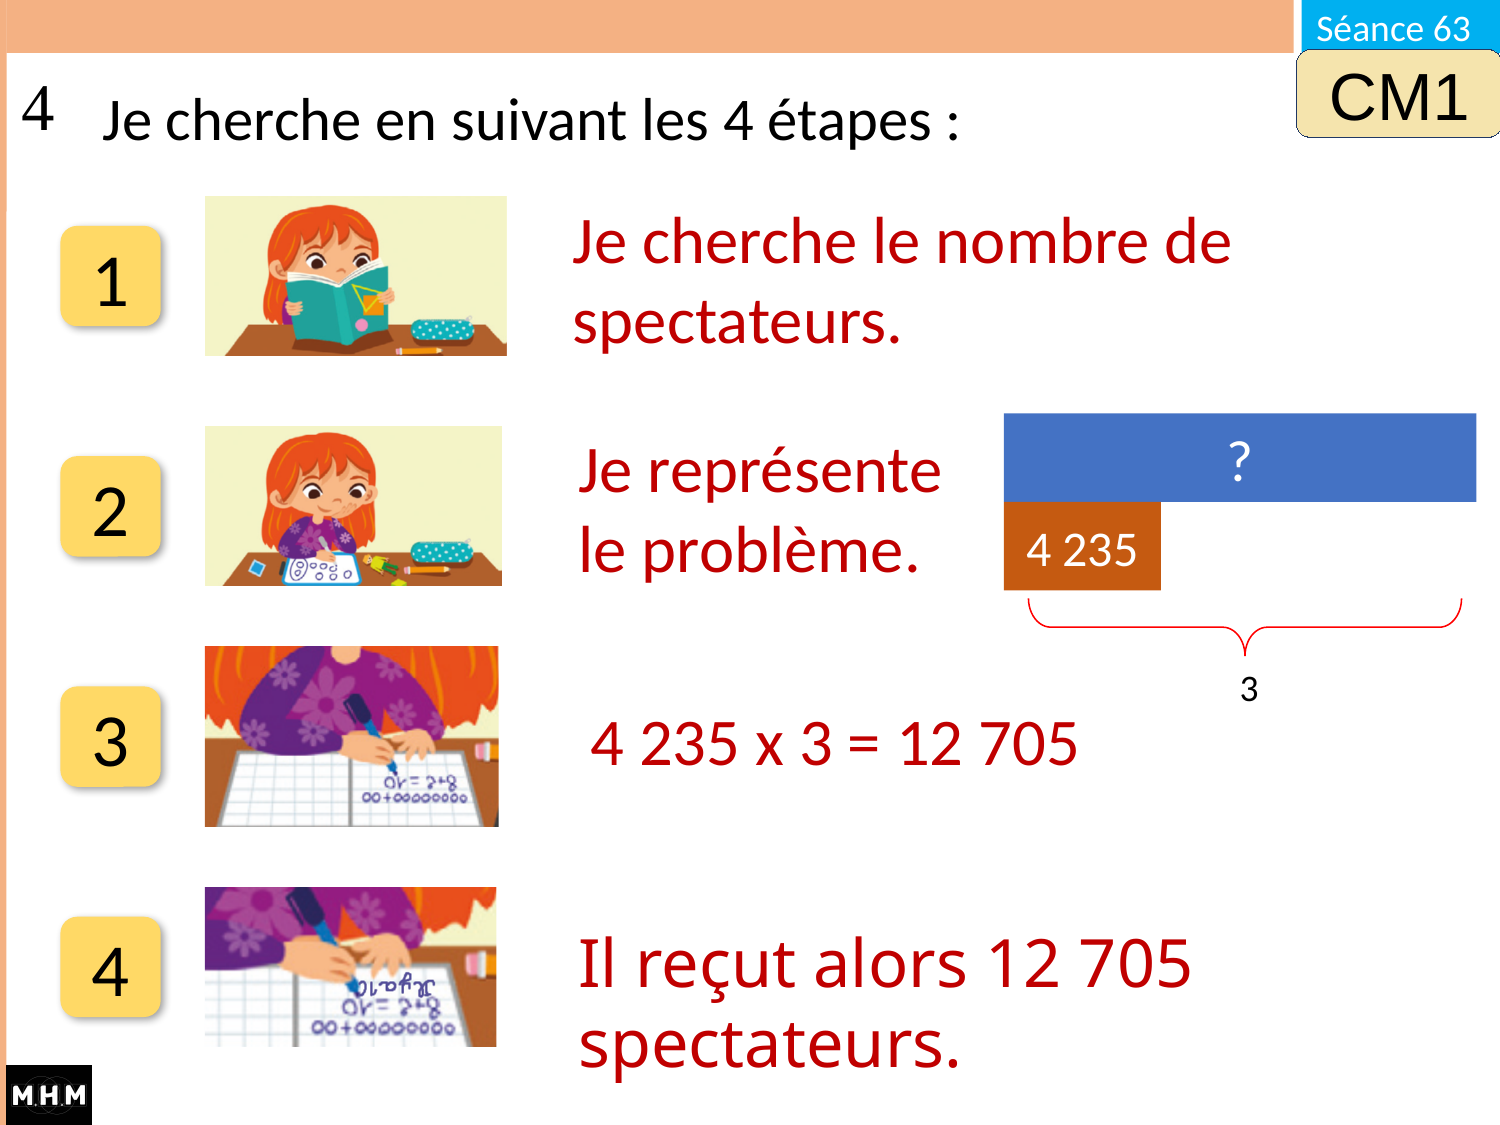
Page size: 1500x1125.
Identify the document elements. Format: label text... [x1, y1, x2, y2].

text_box Je représente le problème. [563, 418, 993, 593]
text_box 3 [1035, 648, 1463, 725]
picture [204, 426, 503, 587]
picture [204, 887, 497, 1047]
picture [204, 645, 499, 828]
text_box Je cherche le nombre de spectateurs. [558, 189, 1458, 365]
text_box 4 235 x 3 = 12 705 [575, 691, 1333, 786]
picture [6, 1065, 92, 1125]
text_box [1027, 598, 1463, 648]
title Je cherche en suivant les 4 étapes : [88, 35, 1382, 160]
text_box 1 [58, 223, 163, 329]
text_box Il reçut alors 12 705 spectateurs. [563, 913, 1490, 1089]
text_box 2 [58, 454, 163, 559]
text_box CM1 [1296, 49, 1500, 138]
picture [204, 196, 515, 356]
text_box 4 235 [1002, 500, 1163, 593]
text_box 4 [58, 914, 163, 1020]
text_box ? [1002, 411, 1478, 504]
text_box 3 [58, 684, 163, 789]
